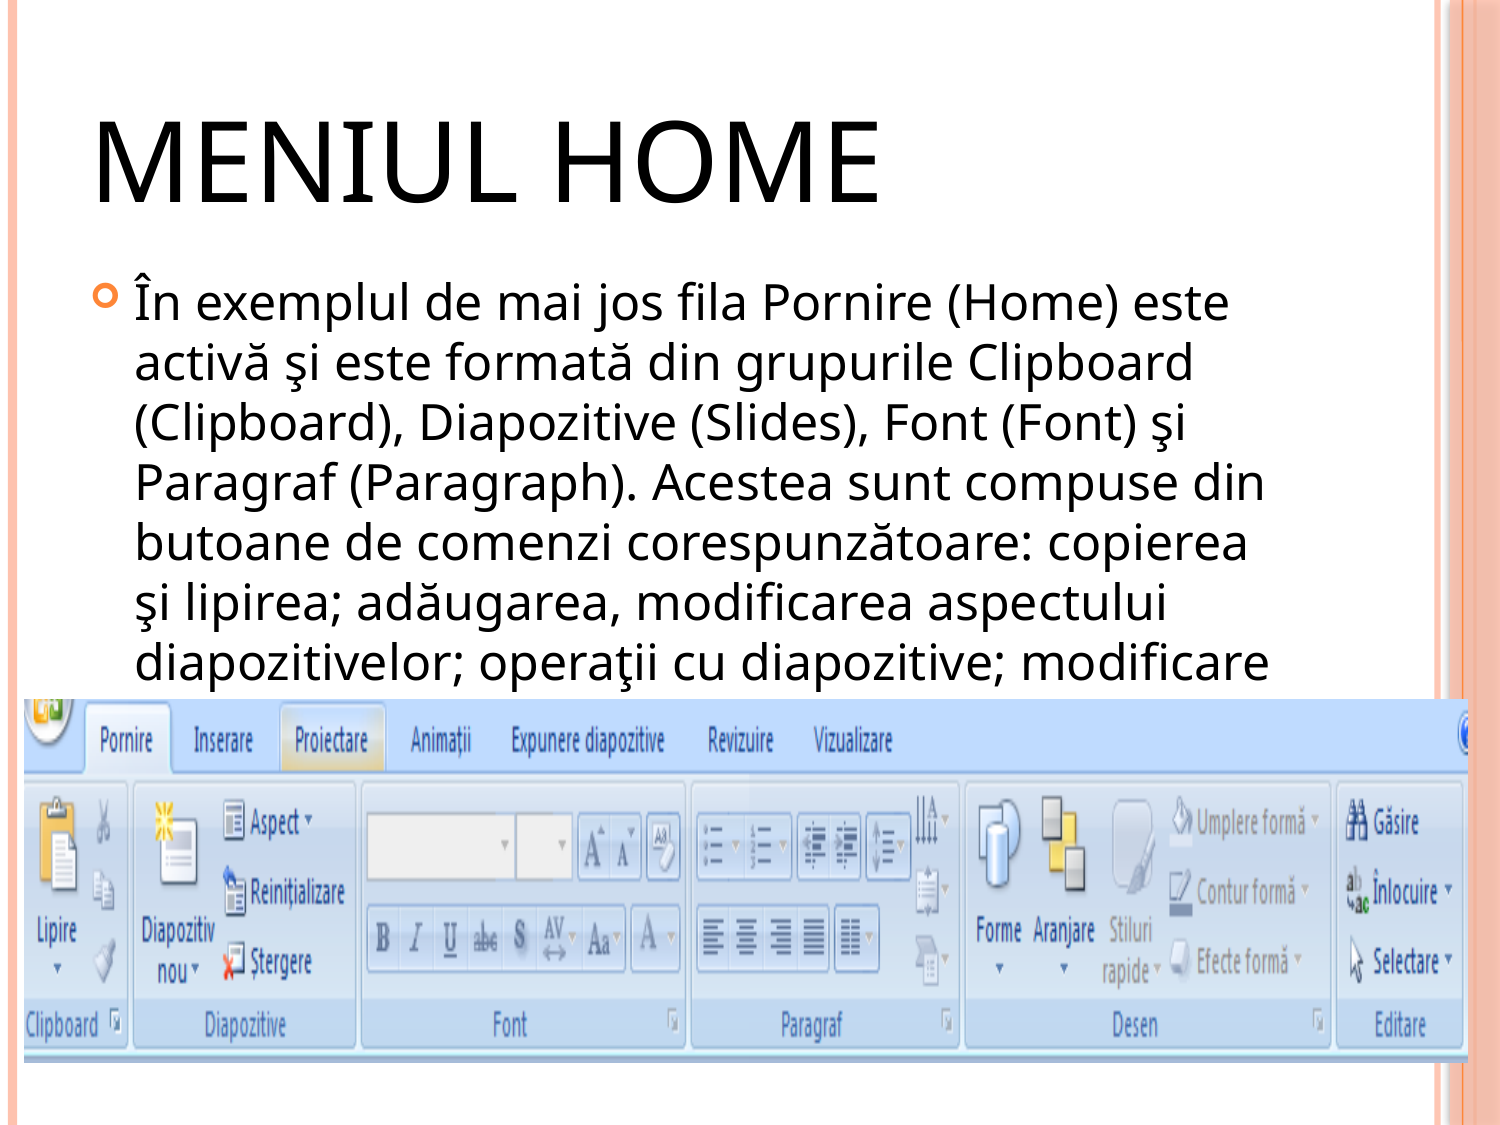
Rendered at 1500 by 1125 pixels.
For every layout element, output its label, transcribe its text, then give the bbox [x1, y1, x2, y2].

title Meniul Home [75, 45, 1300, 233]
list În exemplul de mai jos fila Pornire (Home) este activă şi este formată din grupurile Clipboard (Clipboard), Diapozitive (Slides), Font (Font) şi Paragraf (Paragraph). Acestea sunt compuse din butoane de comenzi corespunzătoare: copierea şi lipirea; adăugarea, modificarea aspectului diapozitivelor; operaţii cu diapozitive; modificare caractere, paragrafe. [75, 262, 1300, 696]
picture [24, 699, 1469, 1063]
